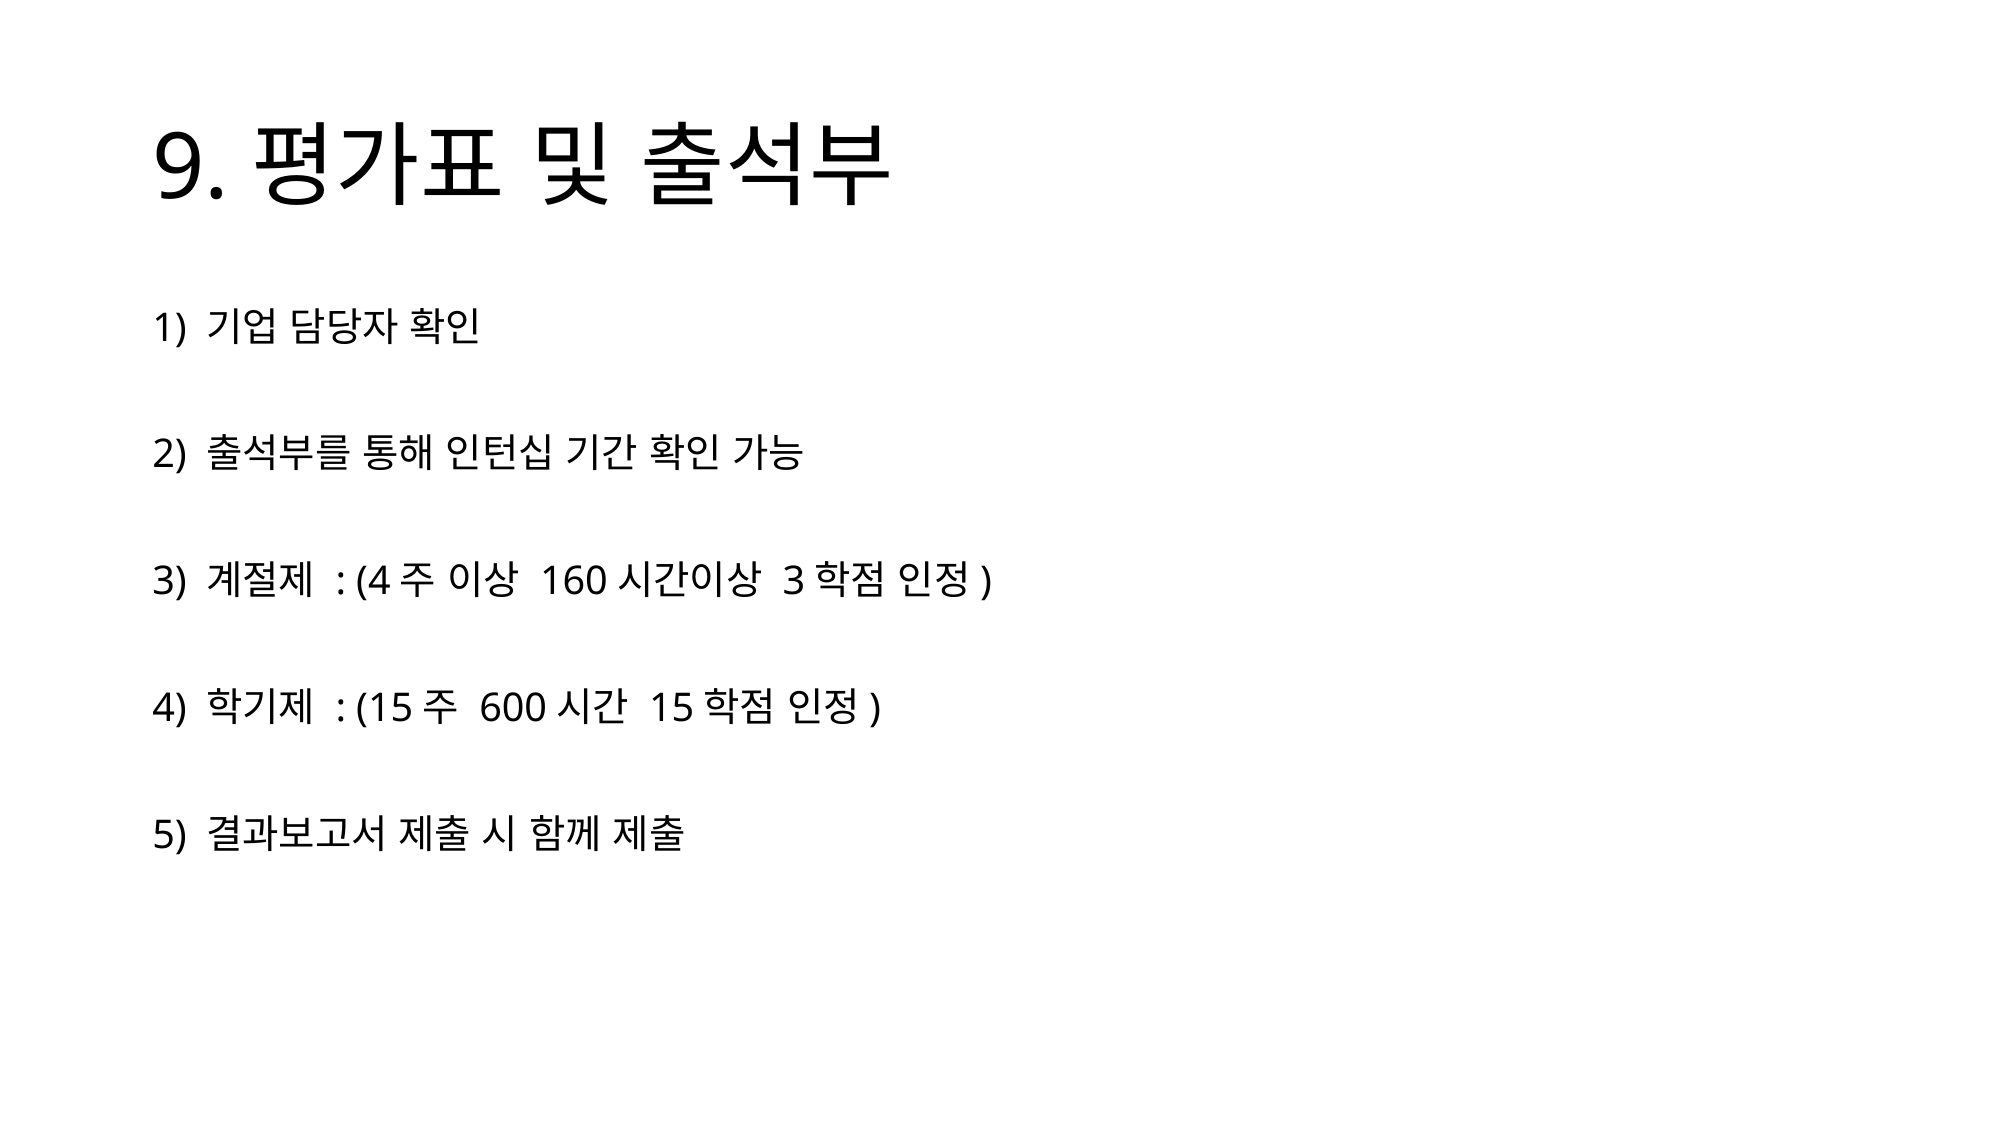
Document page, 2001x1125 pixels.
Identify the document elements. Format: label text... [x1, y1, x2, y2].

title 9.평가표 및 출석부 [137, 59, 1863, 278]
list 1) 기업 담당자 확인 2) 출석부를 통해 인턴십 기간 확인 가능 3) 계절제 : (4주 이상 160시간이상 3학점 인정) 4) 학기제 : (15주 600시간 15학점 인정) 5) 결과보고서 제출 시 함께 제출 [137, 299, 1863, 1014]
